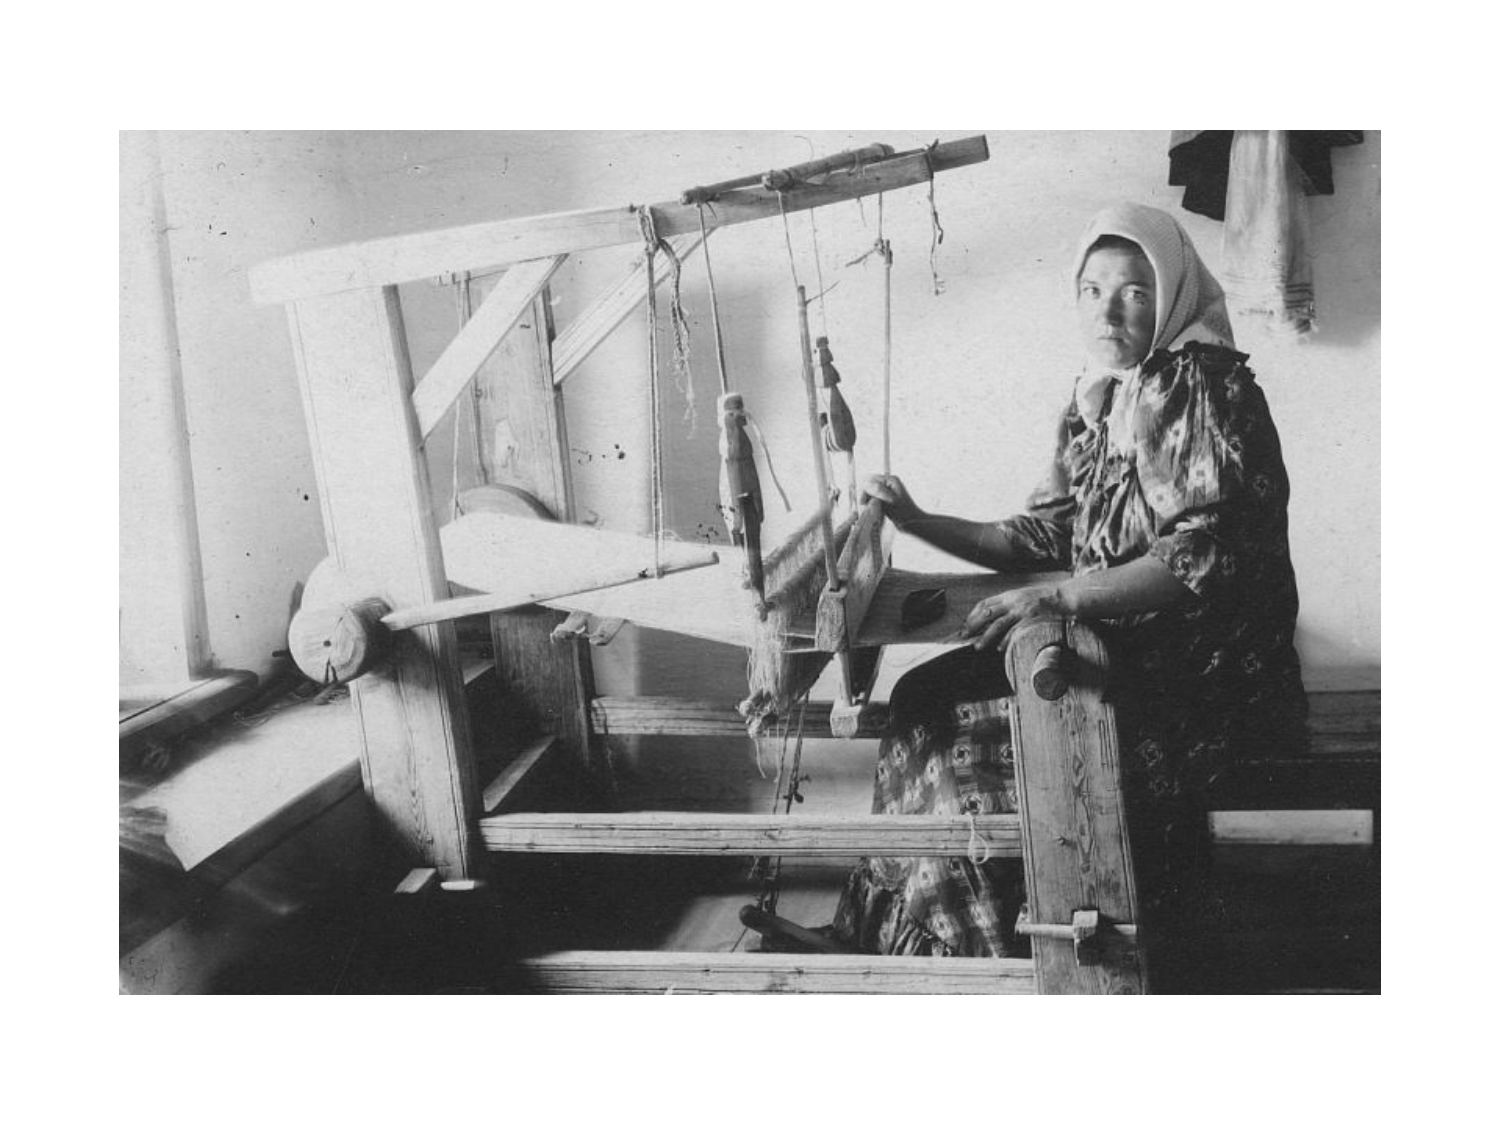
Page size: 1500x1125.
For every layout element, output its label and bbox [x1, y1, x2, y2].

picture [119, 130, 1381, 995]
